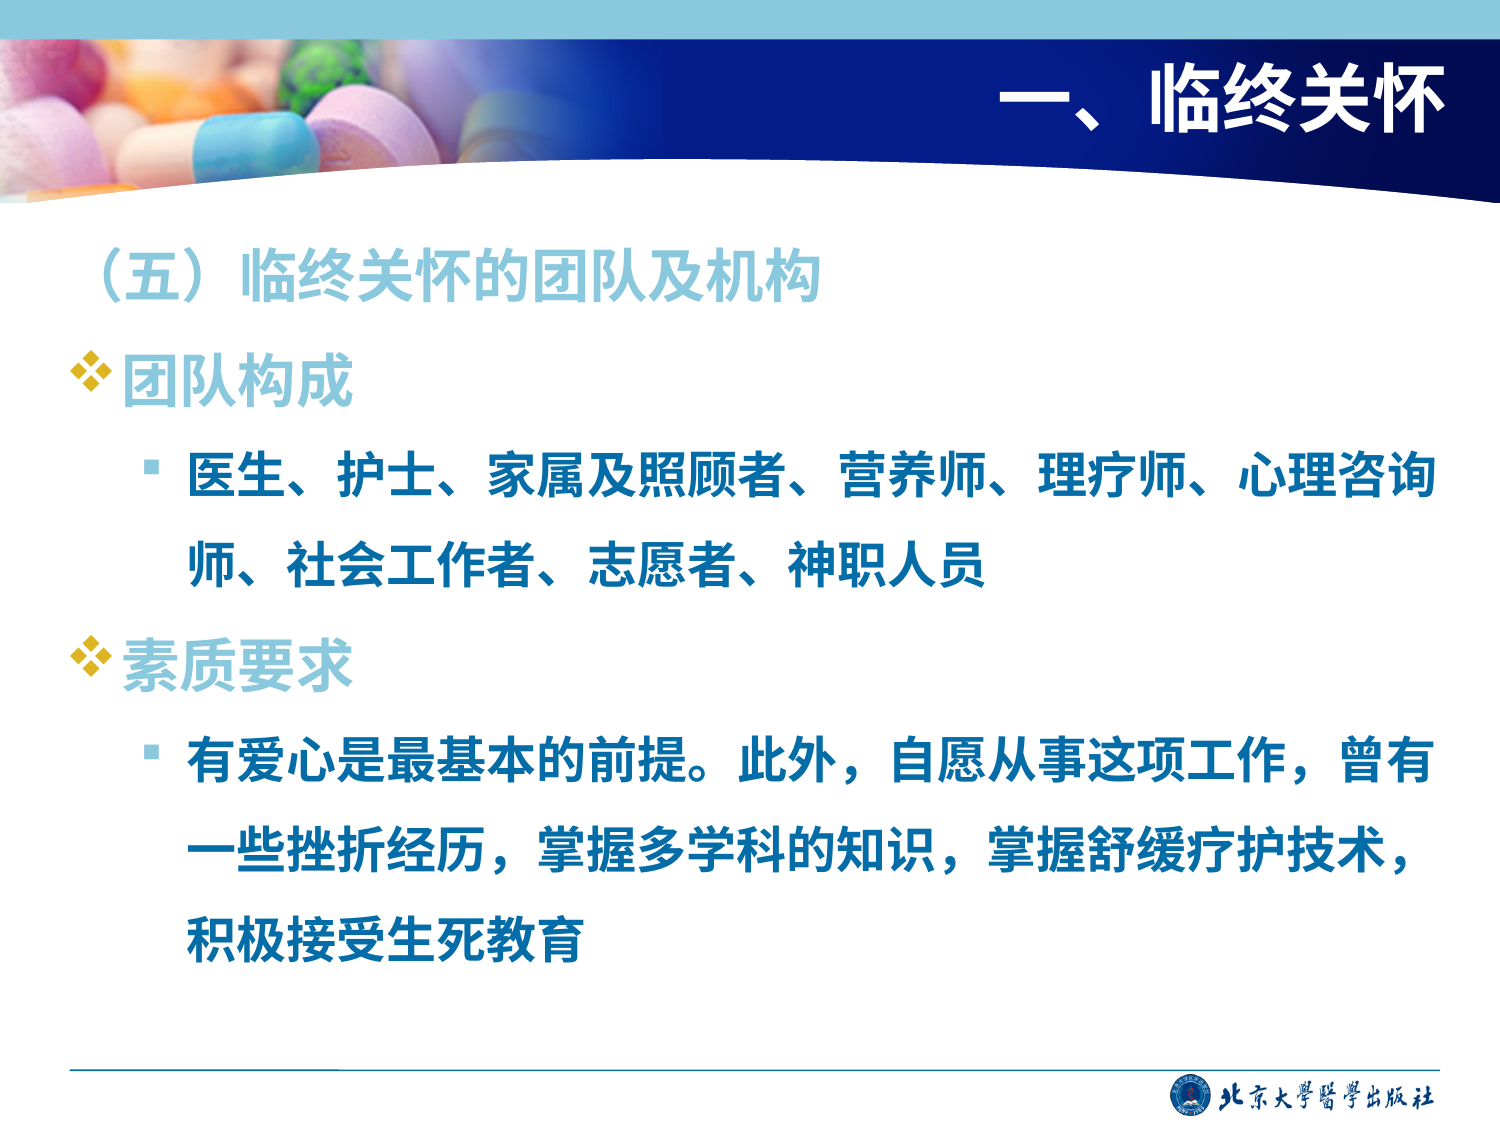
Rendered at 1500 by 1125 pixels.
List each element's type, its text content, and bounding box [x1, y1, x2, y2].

picture [0, 40, 1500, 203]
picture [1170, 1074, 1436, 1118]
list （五）临终关怀的团队及机构 团队构成 医生、护士、家属及照顾者、营养师、理疗师、心理咨询师、社会工作者、志愿者、神职人员 素质要求 有爱心是最基本的前提。此外，自愿从事这项工作，曾有一些挫折经历，掌握多学科的知识，掌握舒缓疗护技术，积极接受生死教育 [49, 196, 1463, 1071]
title 一、临终关怀 [137, 49, 1463, 143]
